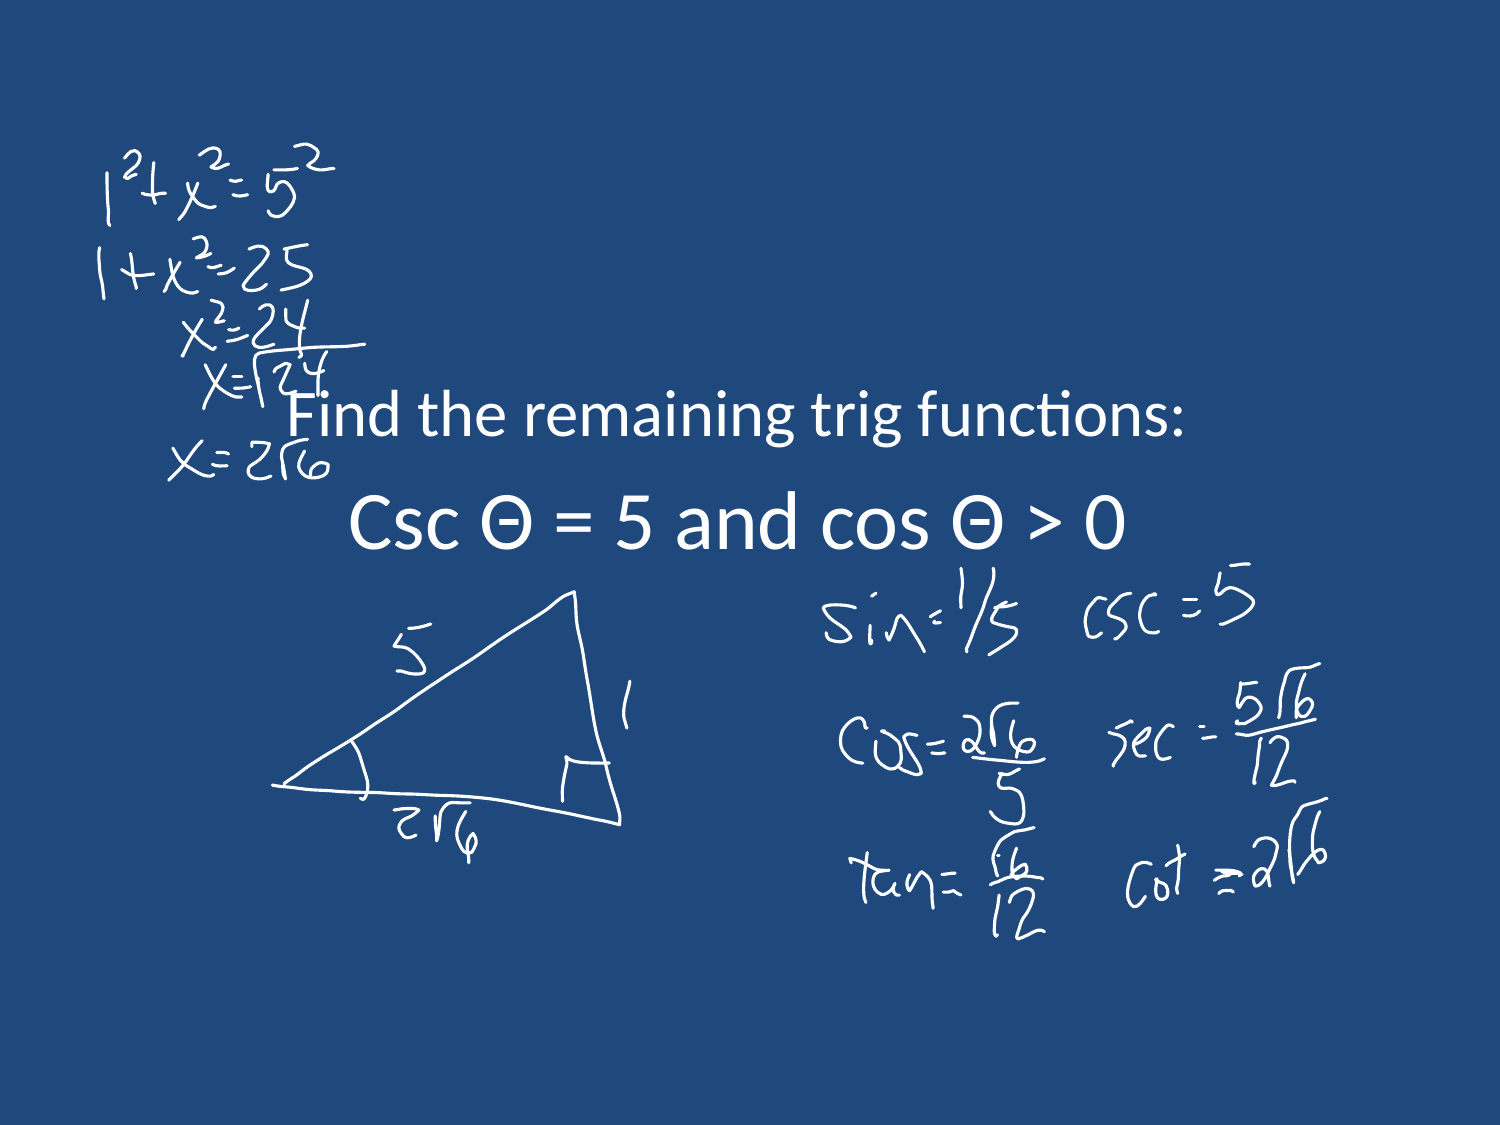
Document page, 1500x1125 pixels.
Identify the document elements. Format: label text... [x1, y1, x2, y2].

subtitle Find the remaining trig functions: Csc Θ = 5 and cos Θ > 0 [212, 362, 1263, 650]
